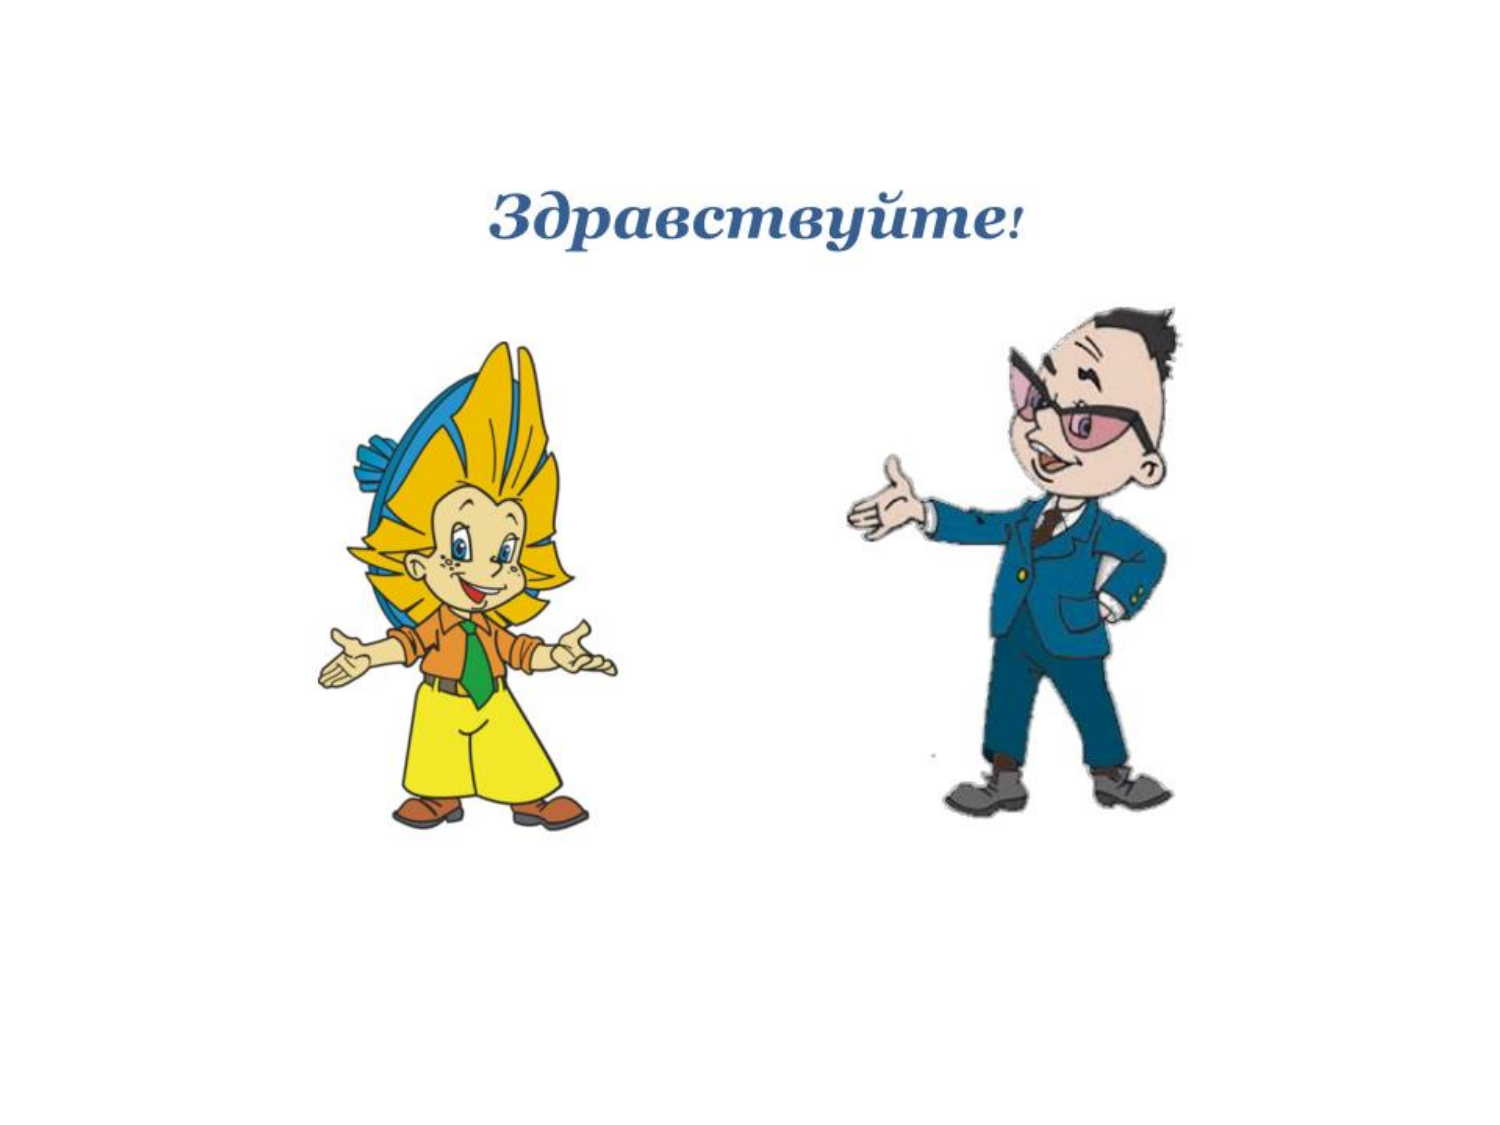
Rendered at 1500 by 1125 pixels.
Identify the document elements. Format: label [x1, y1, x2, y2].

picture [187, 140, 1313, 985]
